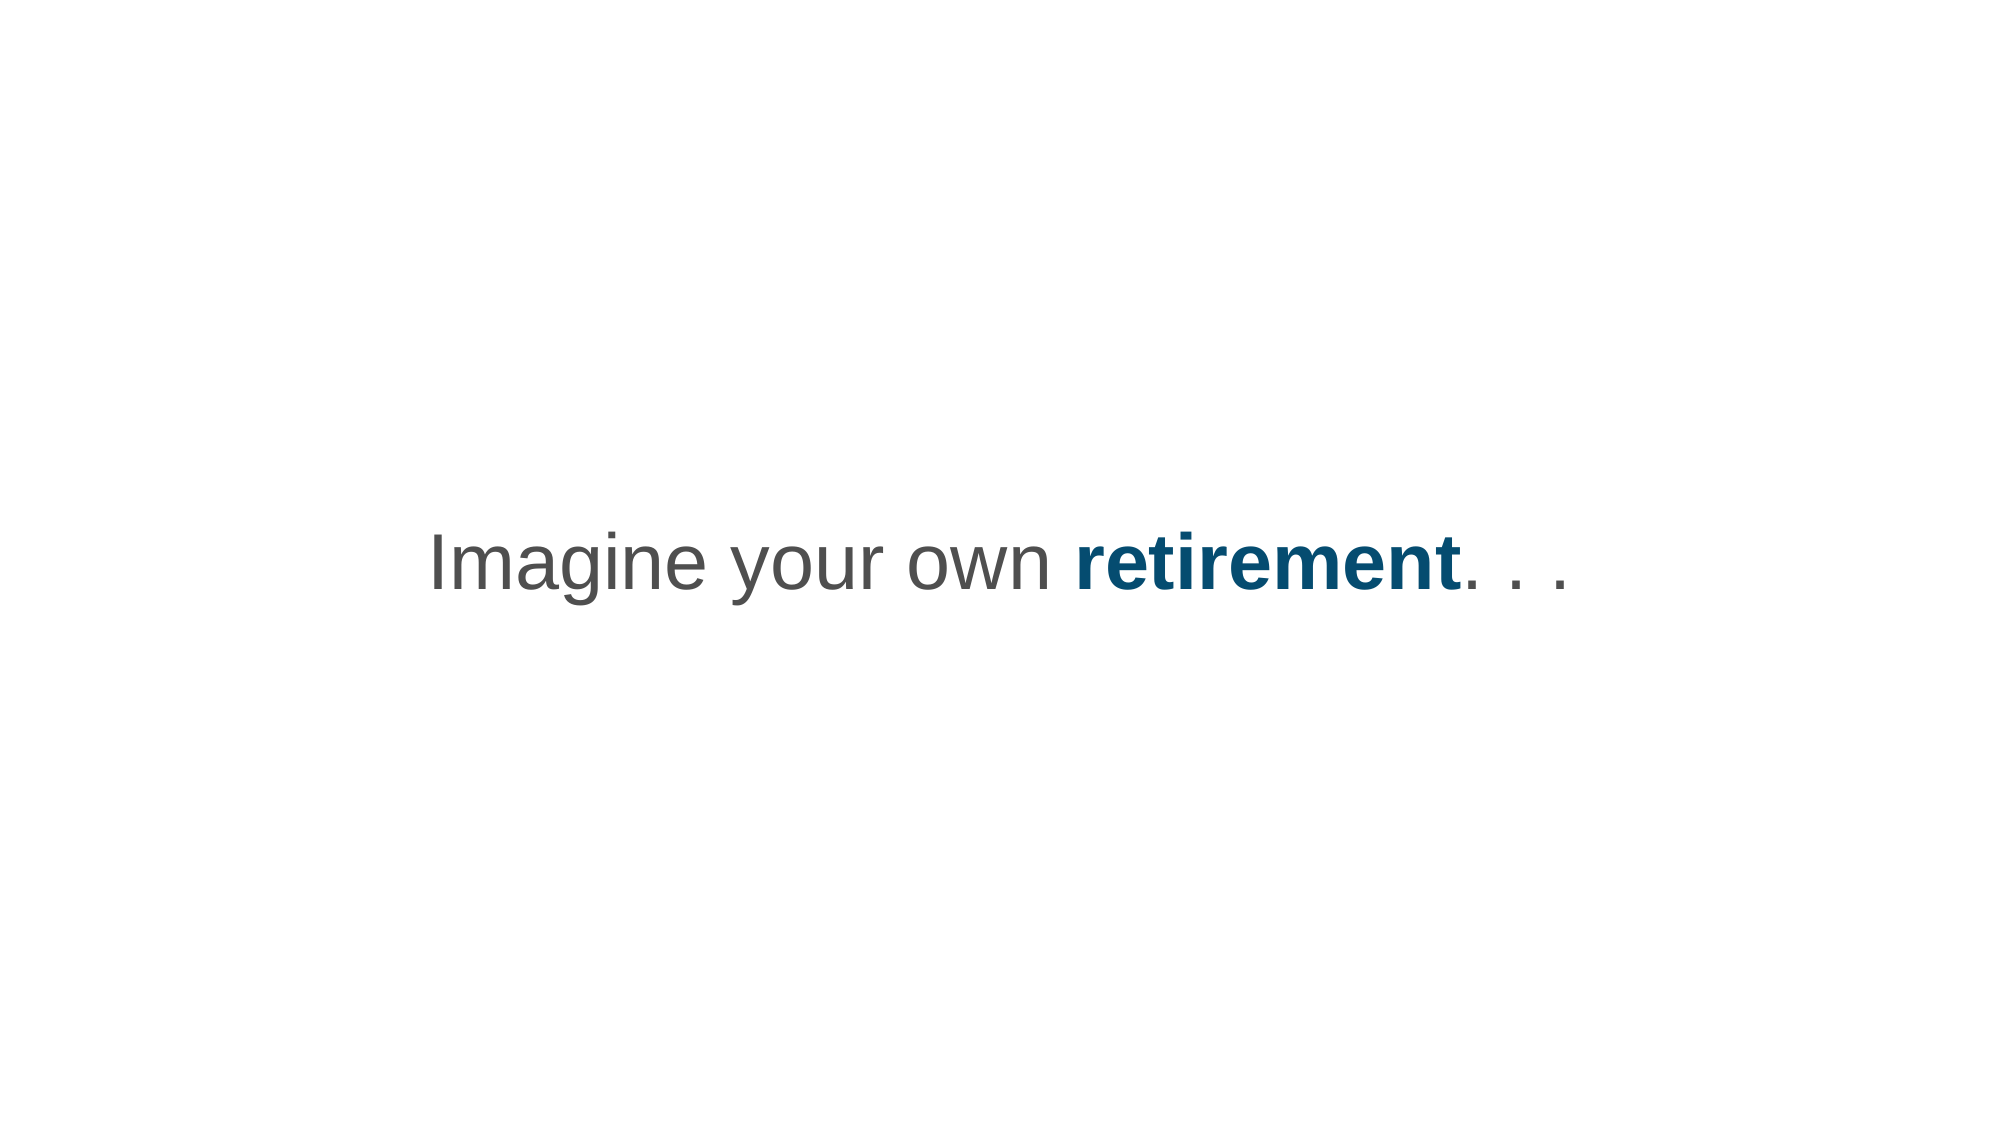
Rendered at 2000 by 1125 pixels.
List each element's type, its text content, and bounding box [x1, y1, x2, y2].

title Imagine your own retirement. . . [0, 502, 2000, 623]
